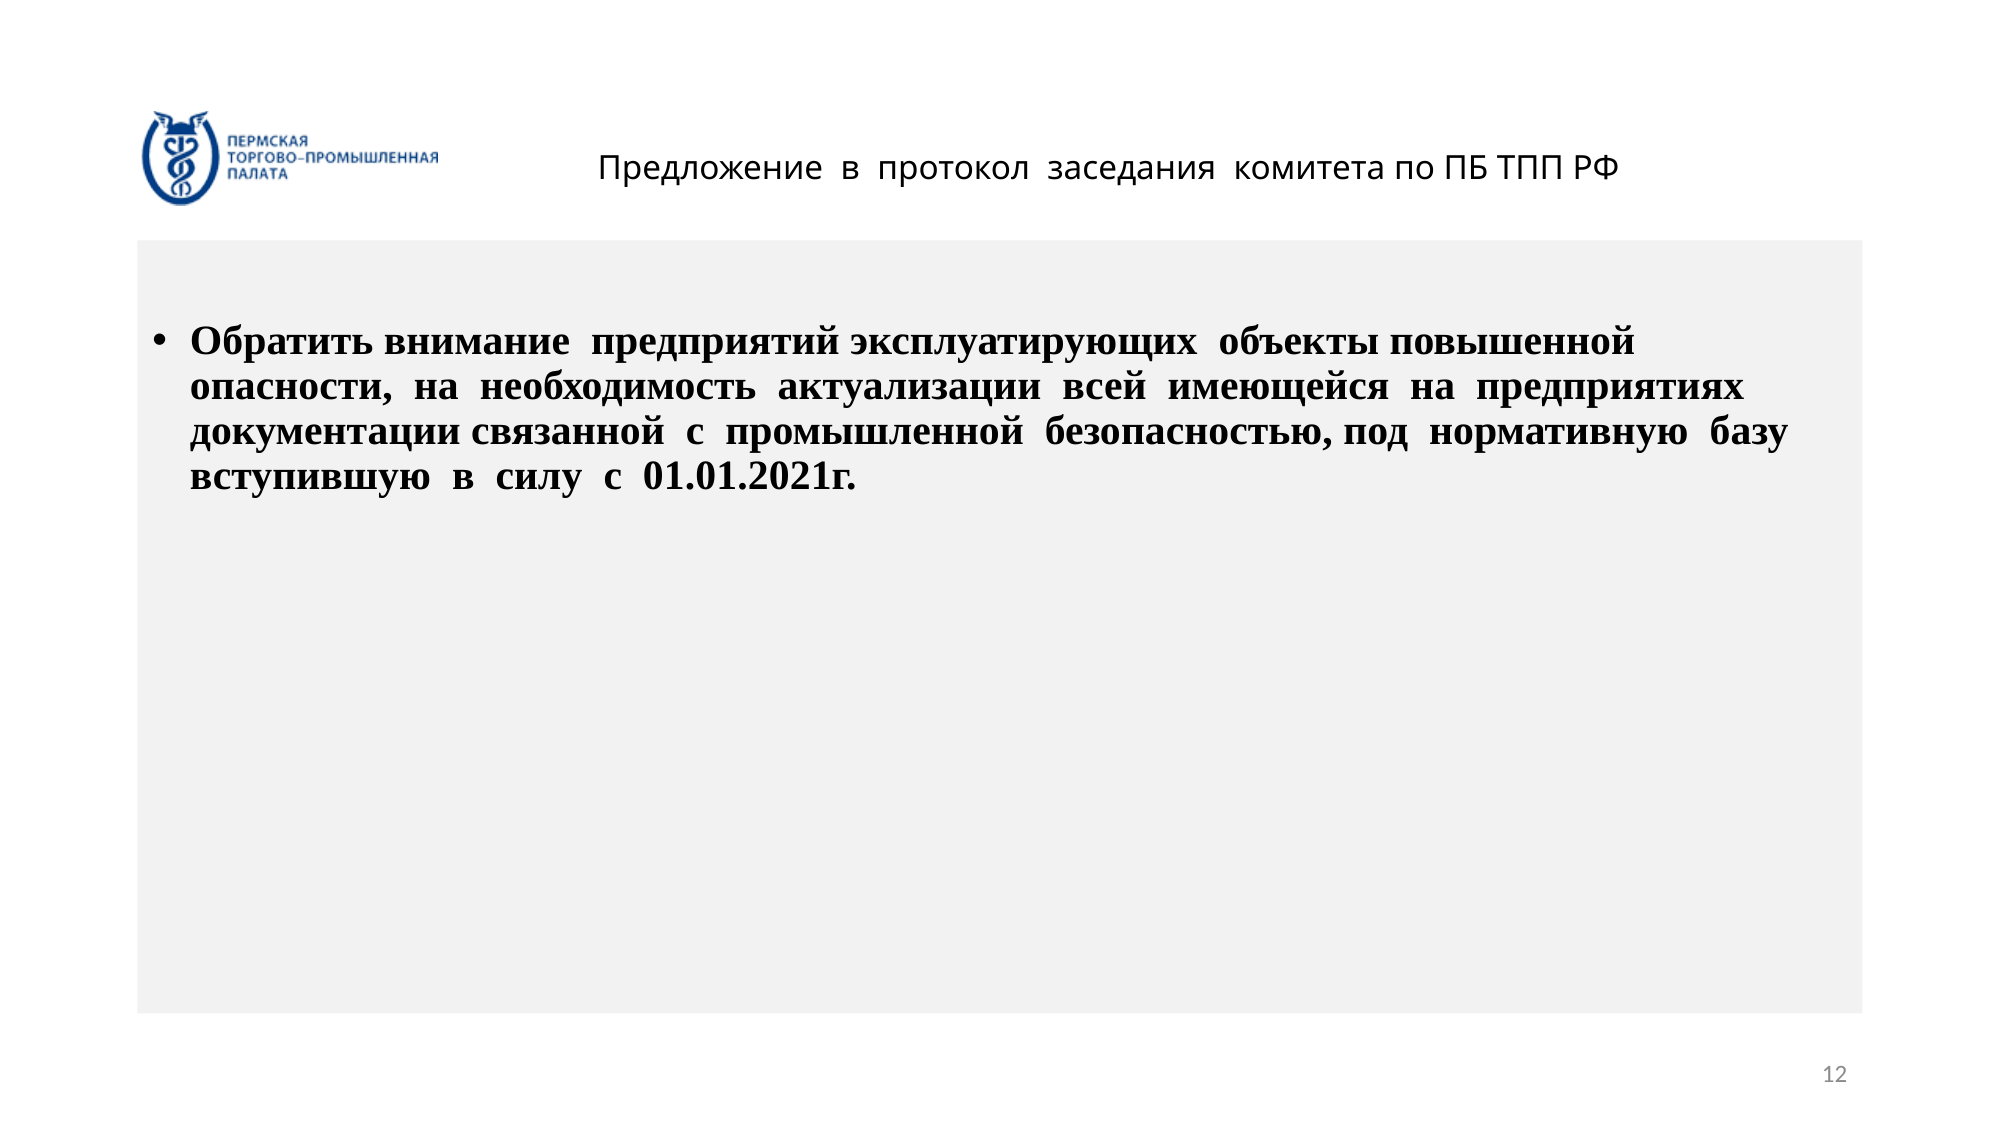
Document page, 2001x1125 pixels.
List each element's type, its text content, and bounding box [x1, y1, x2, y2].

slide_number 12 [1412, 1042, 1863, 1103]
title Предложение в протокол заседания комитета по ПБ ТПП РФ [137, 59, 1863, 240]
list Обратить внимание предприятий эксплуатирующих объекты повышенной опасности, на необходимость актуализации всей имеющейся на предприятиях документации связанной с промышленной безопасностью, под нормативную базу вступившую в силу с 01.01.2021г. [137, 240, 1863, 1014]
picture [137, 111, 438, 206]
